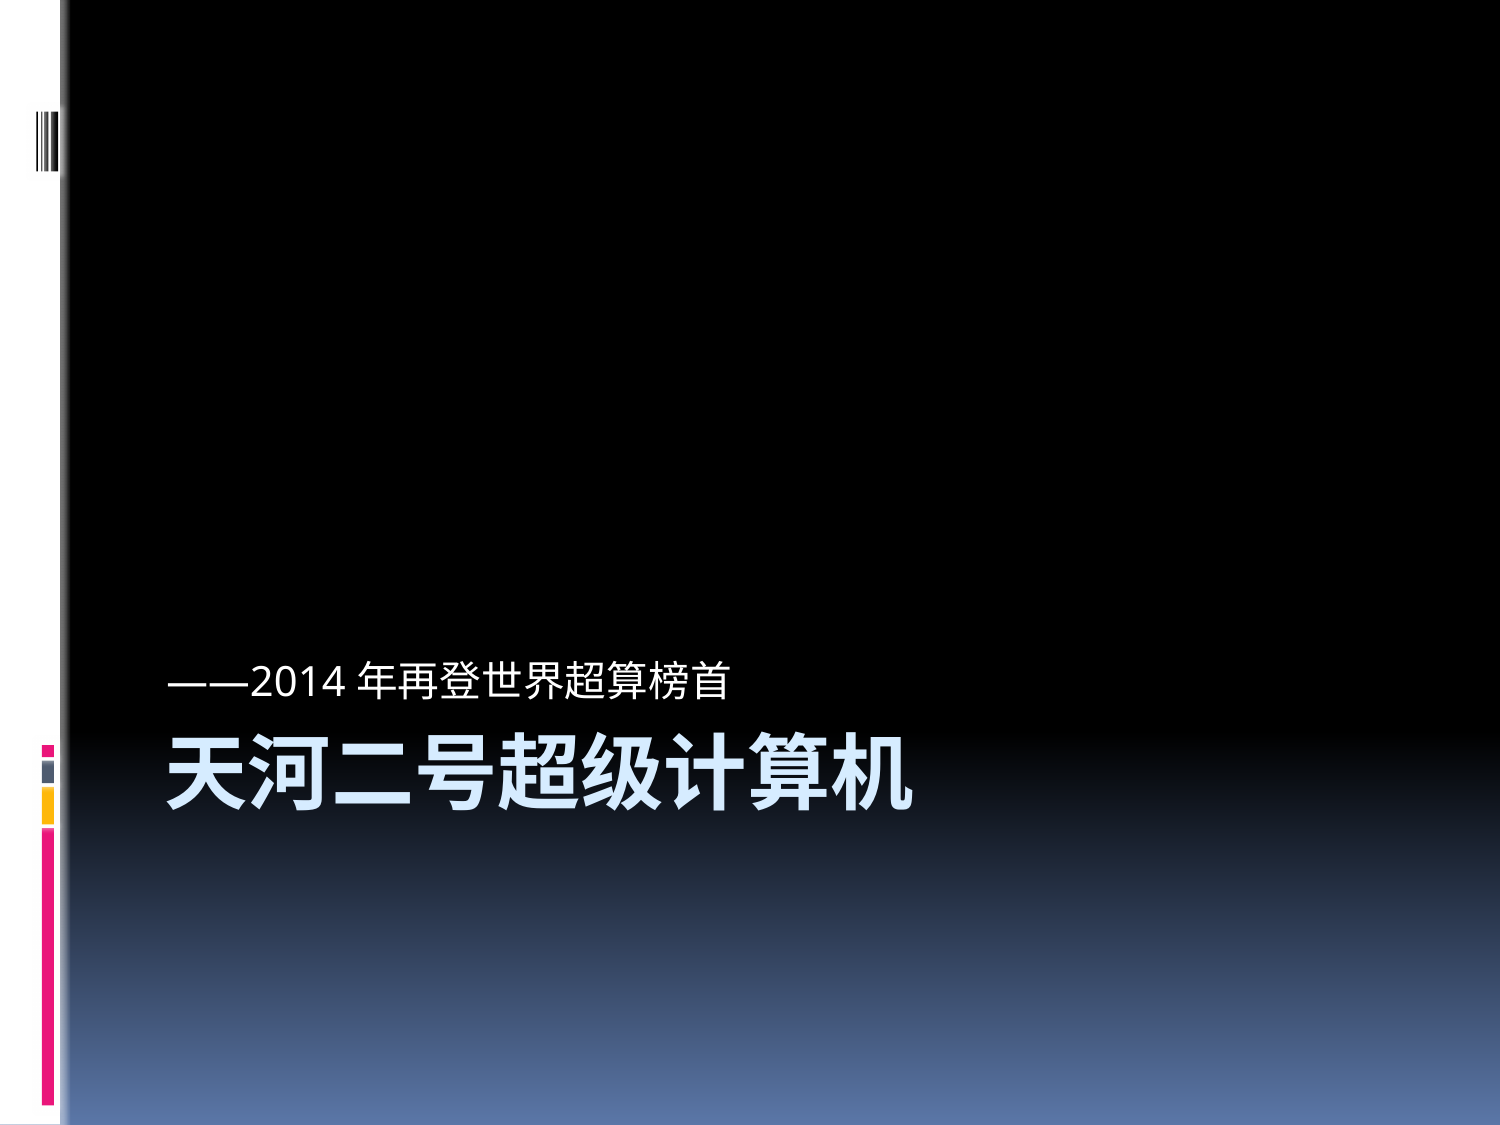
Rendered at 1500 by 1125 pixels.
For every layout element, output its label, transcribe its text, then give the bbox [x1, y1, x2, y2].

subtitle ——2014年再登世界超算榜首 [150, 464, 1425, 713]
title 天河二号超级计算机 [150, 713, 1425, 1037]
